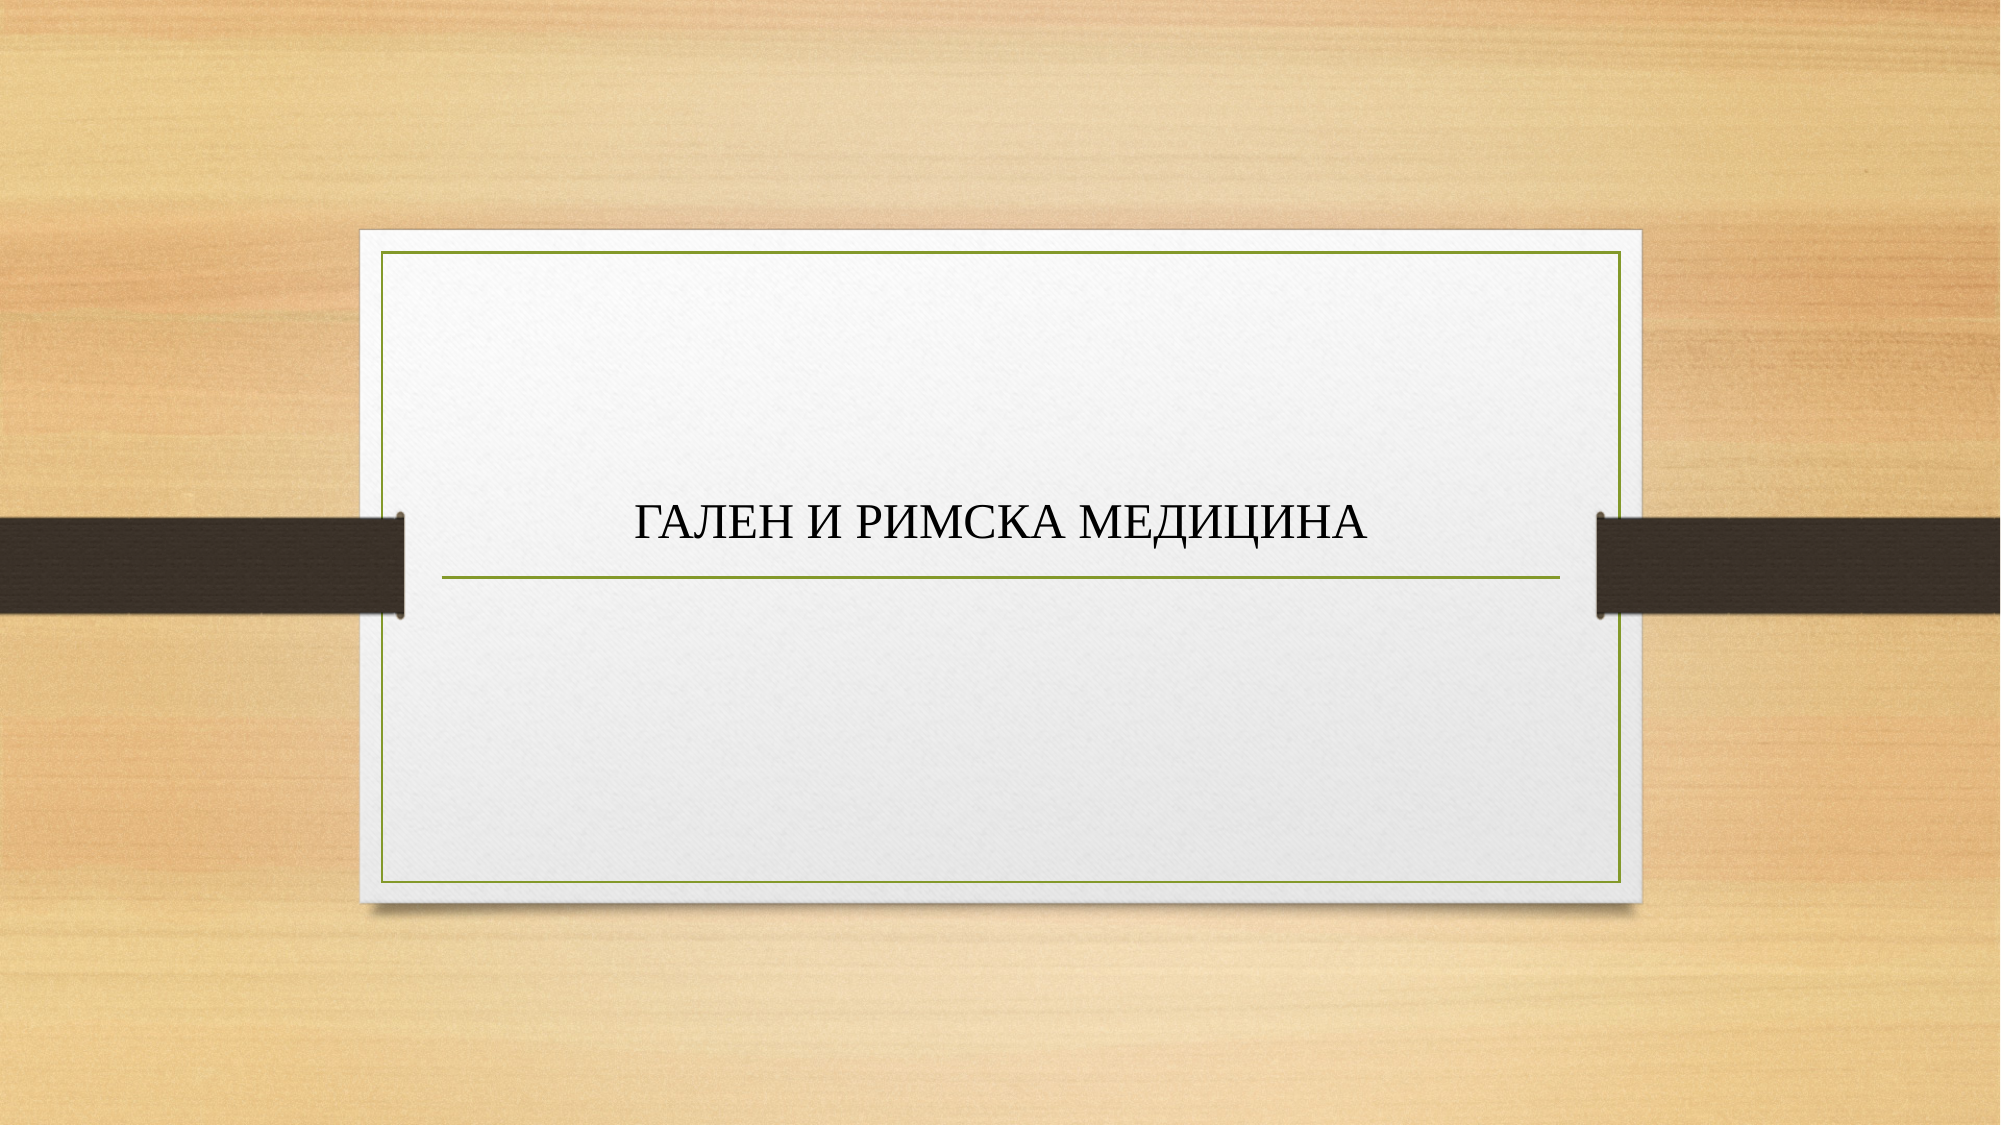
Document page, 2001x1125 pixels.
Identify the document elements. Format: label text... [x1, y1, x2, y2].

title ГАЛЕН И РИМСКА МЕДИЦИНА [441, 306, 1560, 556]
picture [0, 0, 2001, 1125]
